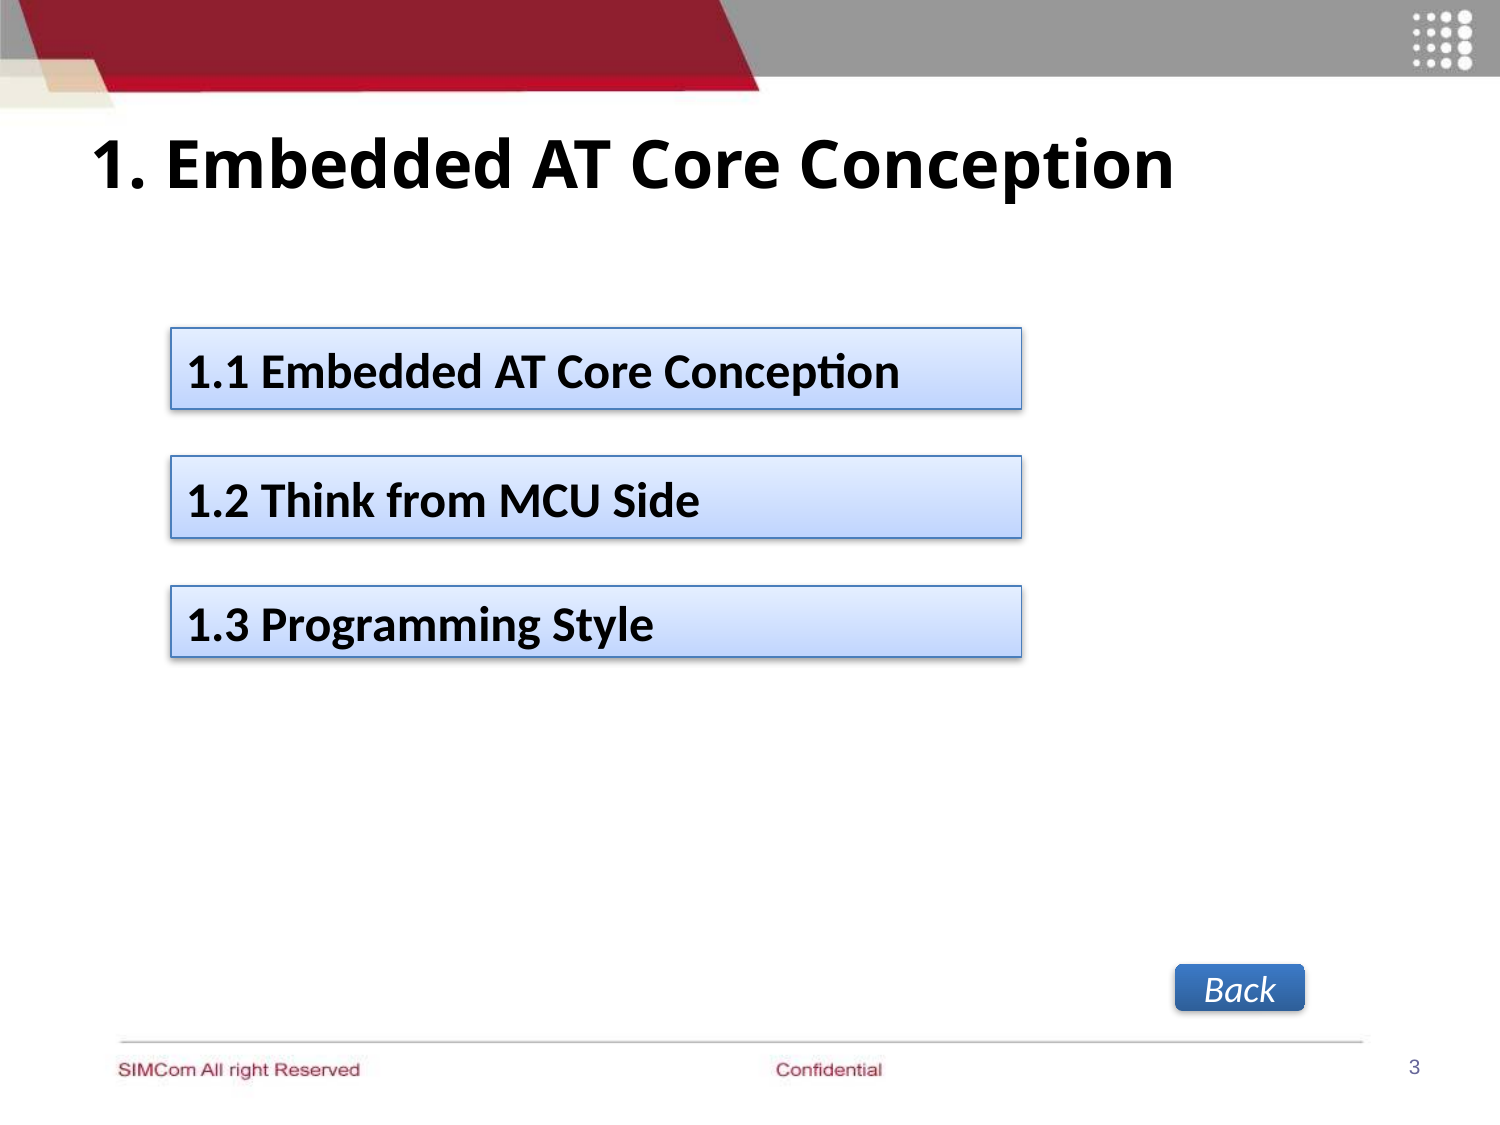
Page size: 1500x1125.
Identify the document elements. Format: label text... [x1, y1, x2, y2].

text_box 1.3 Programming Style [170, 585, 1022, 658]
picture [0, 0, 1500, 1125]
text_box 1.1 Embedded AT Core Conception [170, 327, 1022, 410]
text_box 1.2 Think from MCU Side [170, 455, 1022, 539]
title 1. Embedded AT Core Conception [74, 89, 1426, 233]
text_box Back [1175, 964, 1306, 1012]
